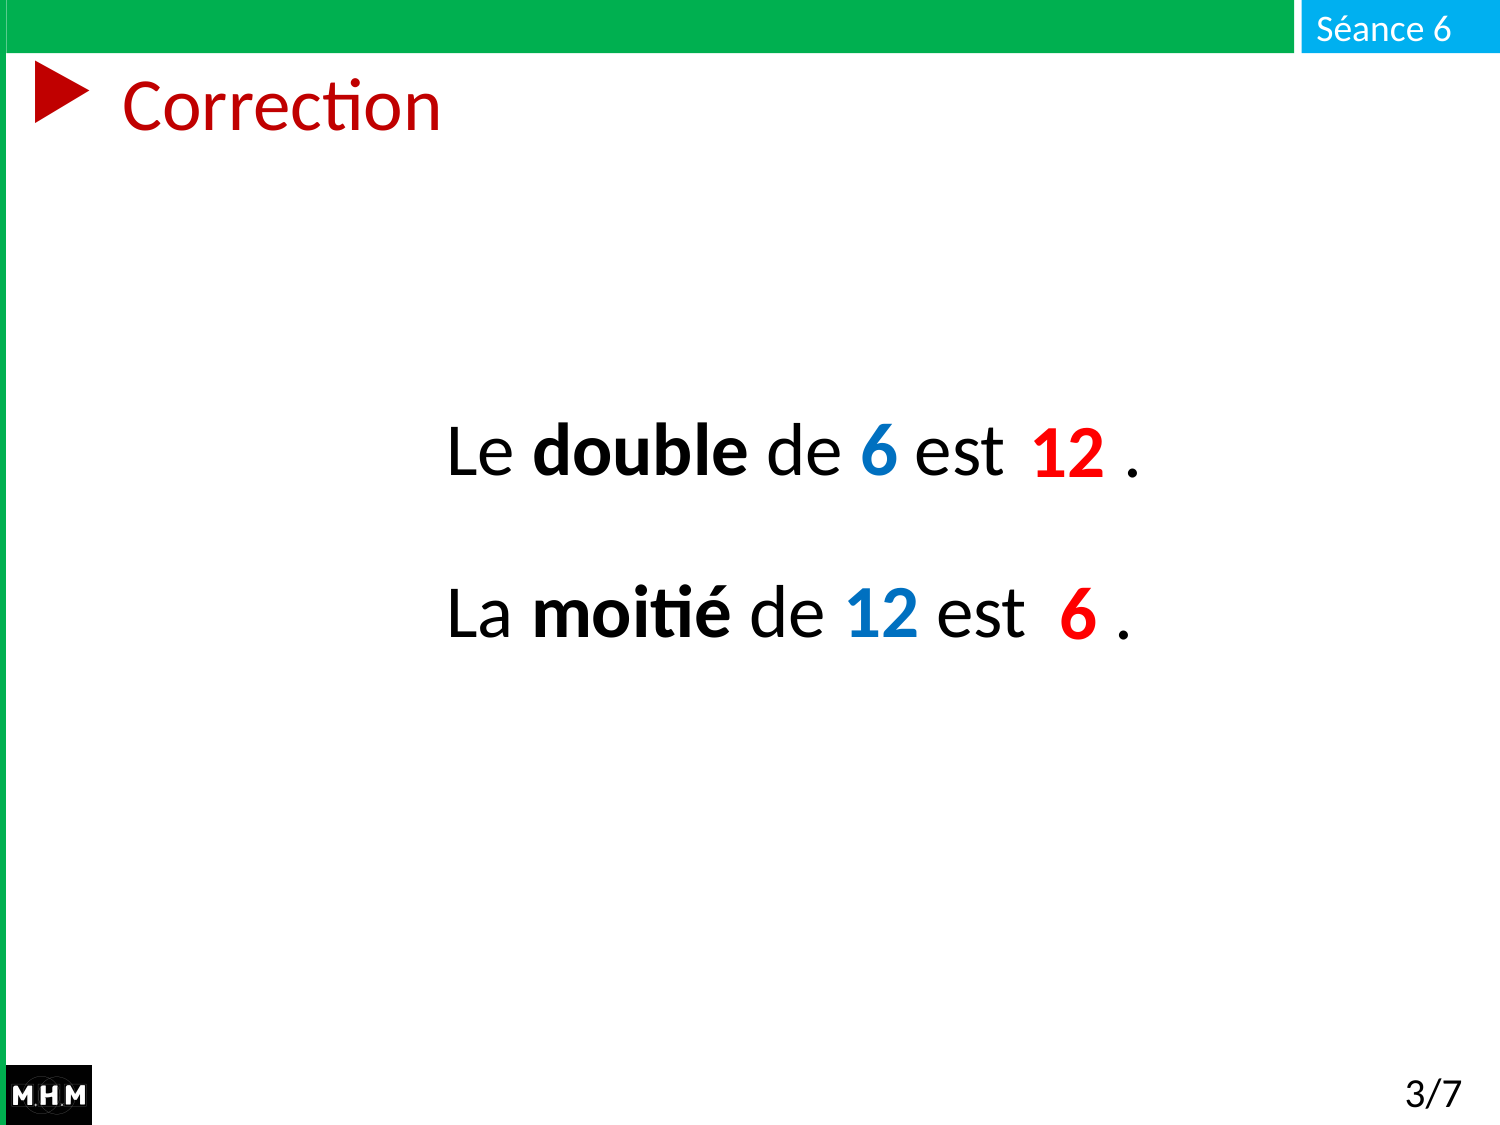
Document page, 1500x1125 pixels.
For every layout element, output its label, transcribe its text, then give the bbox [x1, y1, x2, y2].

text_box 3/7 [1389, 1064, 1500, 1125]
picture [6, 1065, 92, 1125]
text_box 12 . [1002, 400, 1170, 507]
title Correction [13, 58, 1397, 154]
text_box Le double de 6 est … La moitié de 12 est … [431, 386, 1120, 679]
text_box 6 . [1034, 562, 1160, 669]
